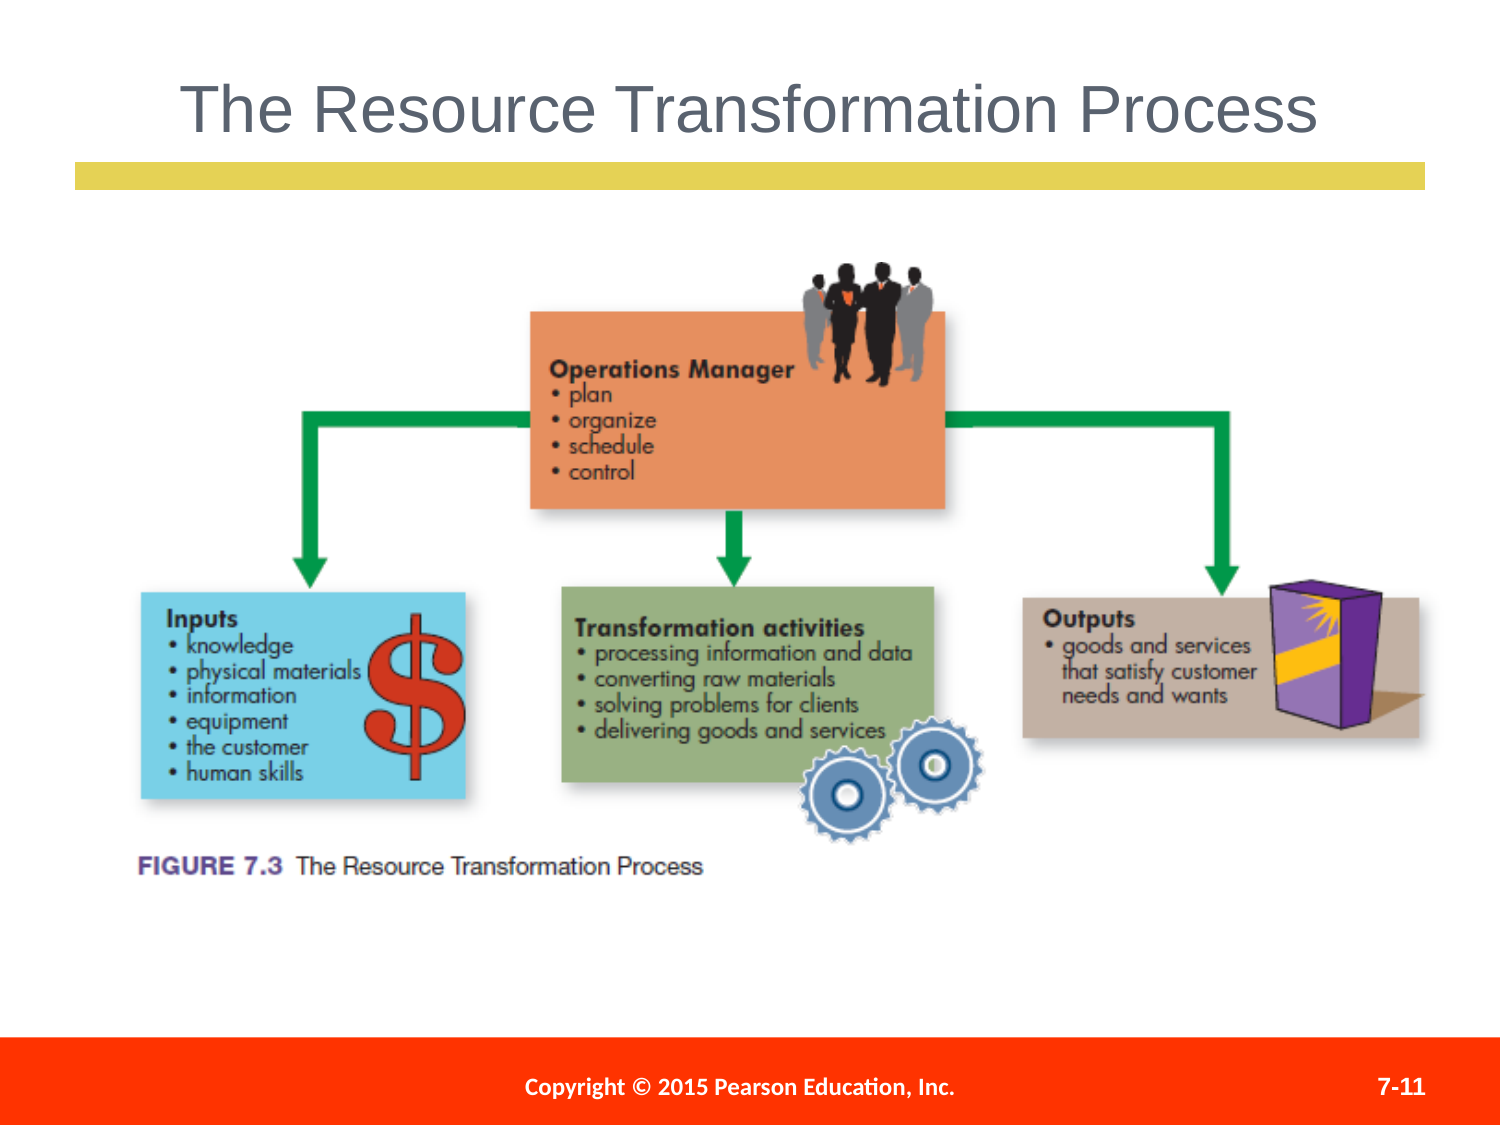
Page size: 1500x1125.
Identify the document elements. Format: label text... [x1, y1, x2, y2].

title The Resource Transformation Process [74, 12, 1426, 201]
picture [74, 262, 1451, 914]
